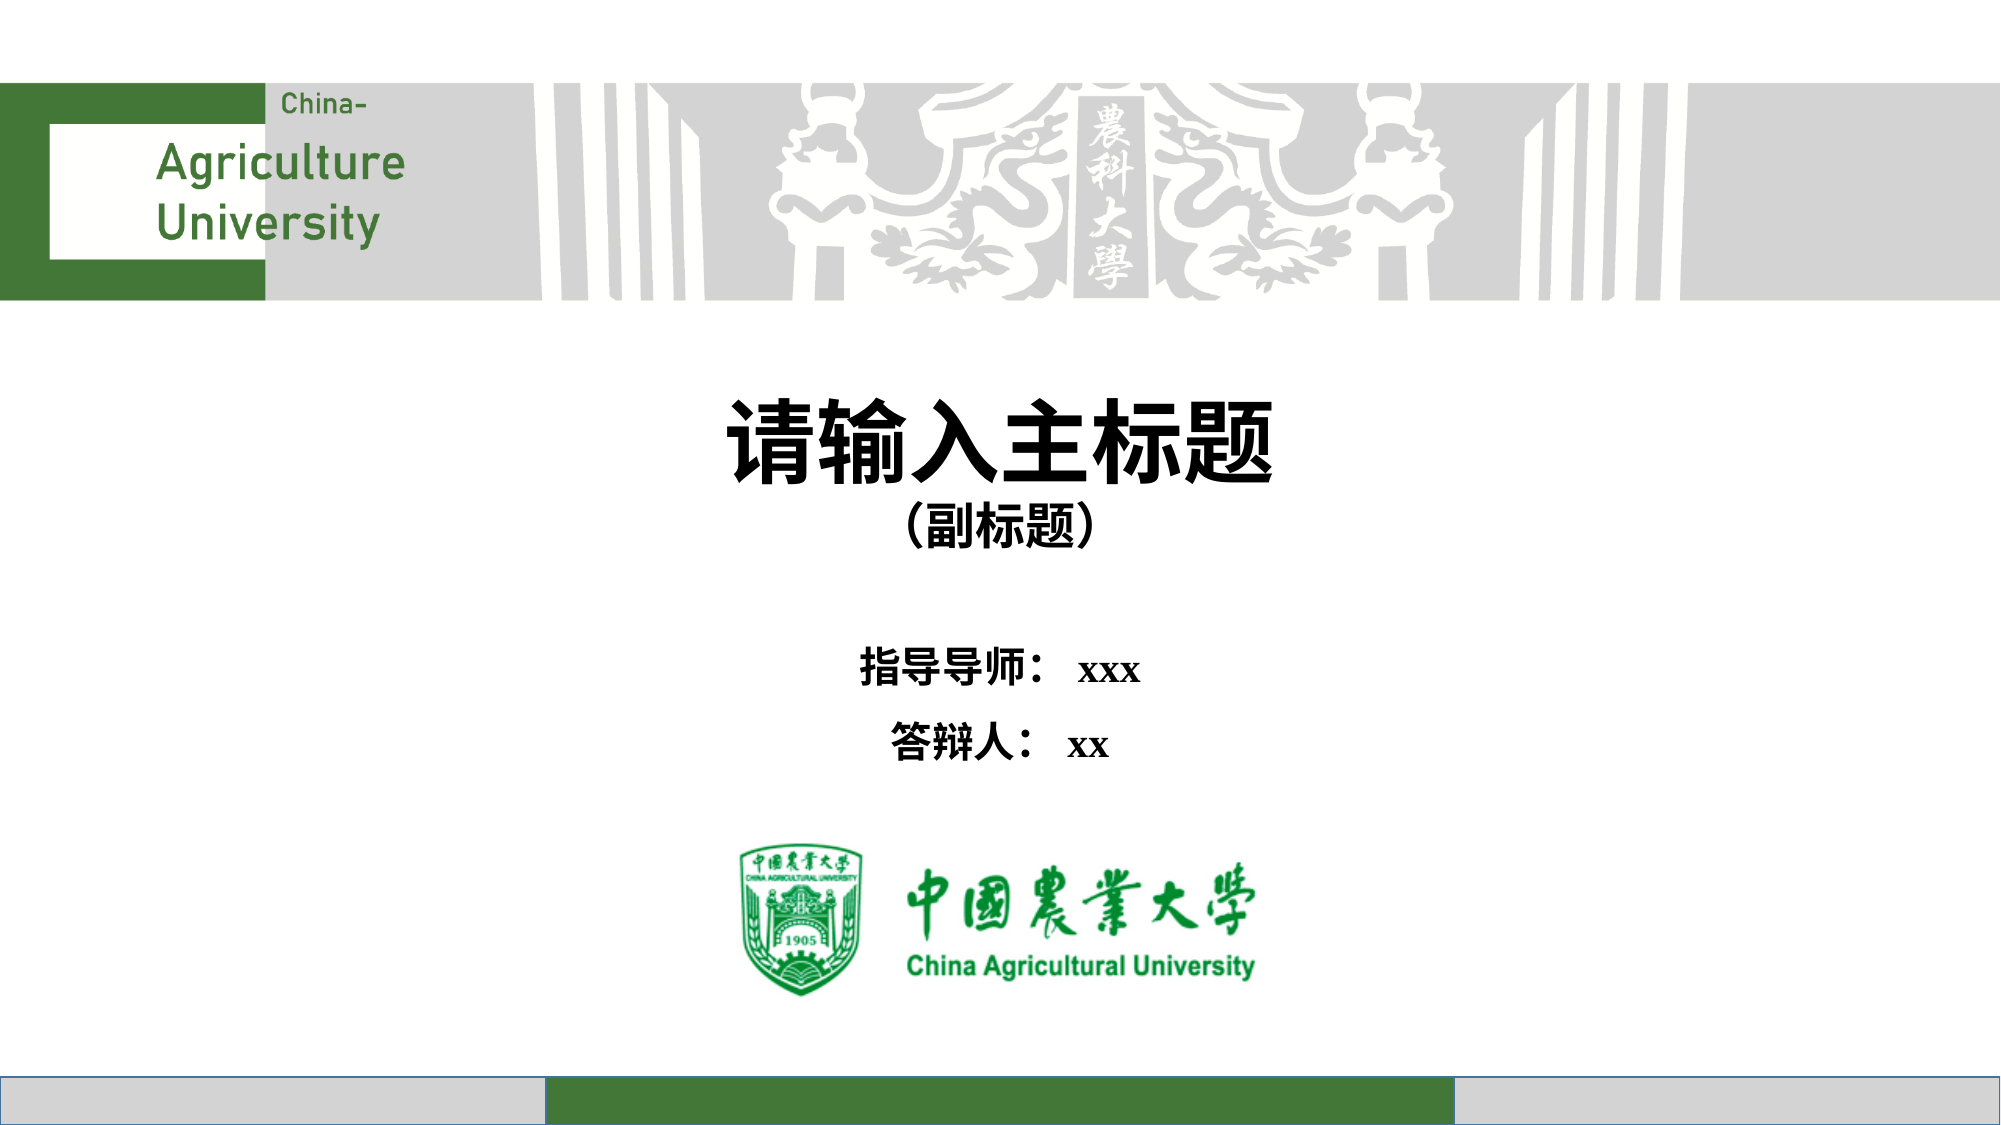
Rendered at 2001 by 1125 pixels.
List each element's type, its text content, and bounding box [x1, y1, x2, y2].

picture [0, 78, 2000, 303]
text_box 请输入主标题 （副标题） [176, 377, 1824, 562]
picture [698, 822, 1302, 1027]
text_box 指导导师：xxx 答辩人：xx [452, 608, 1548, 773]
